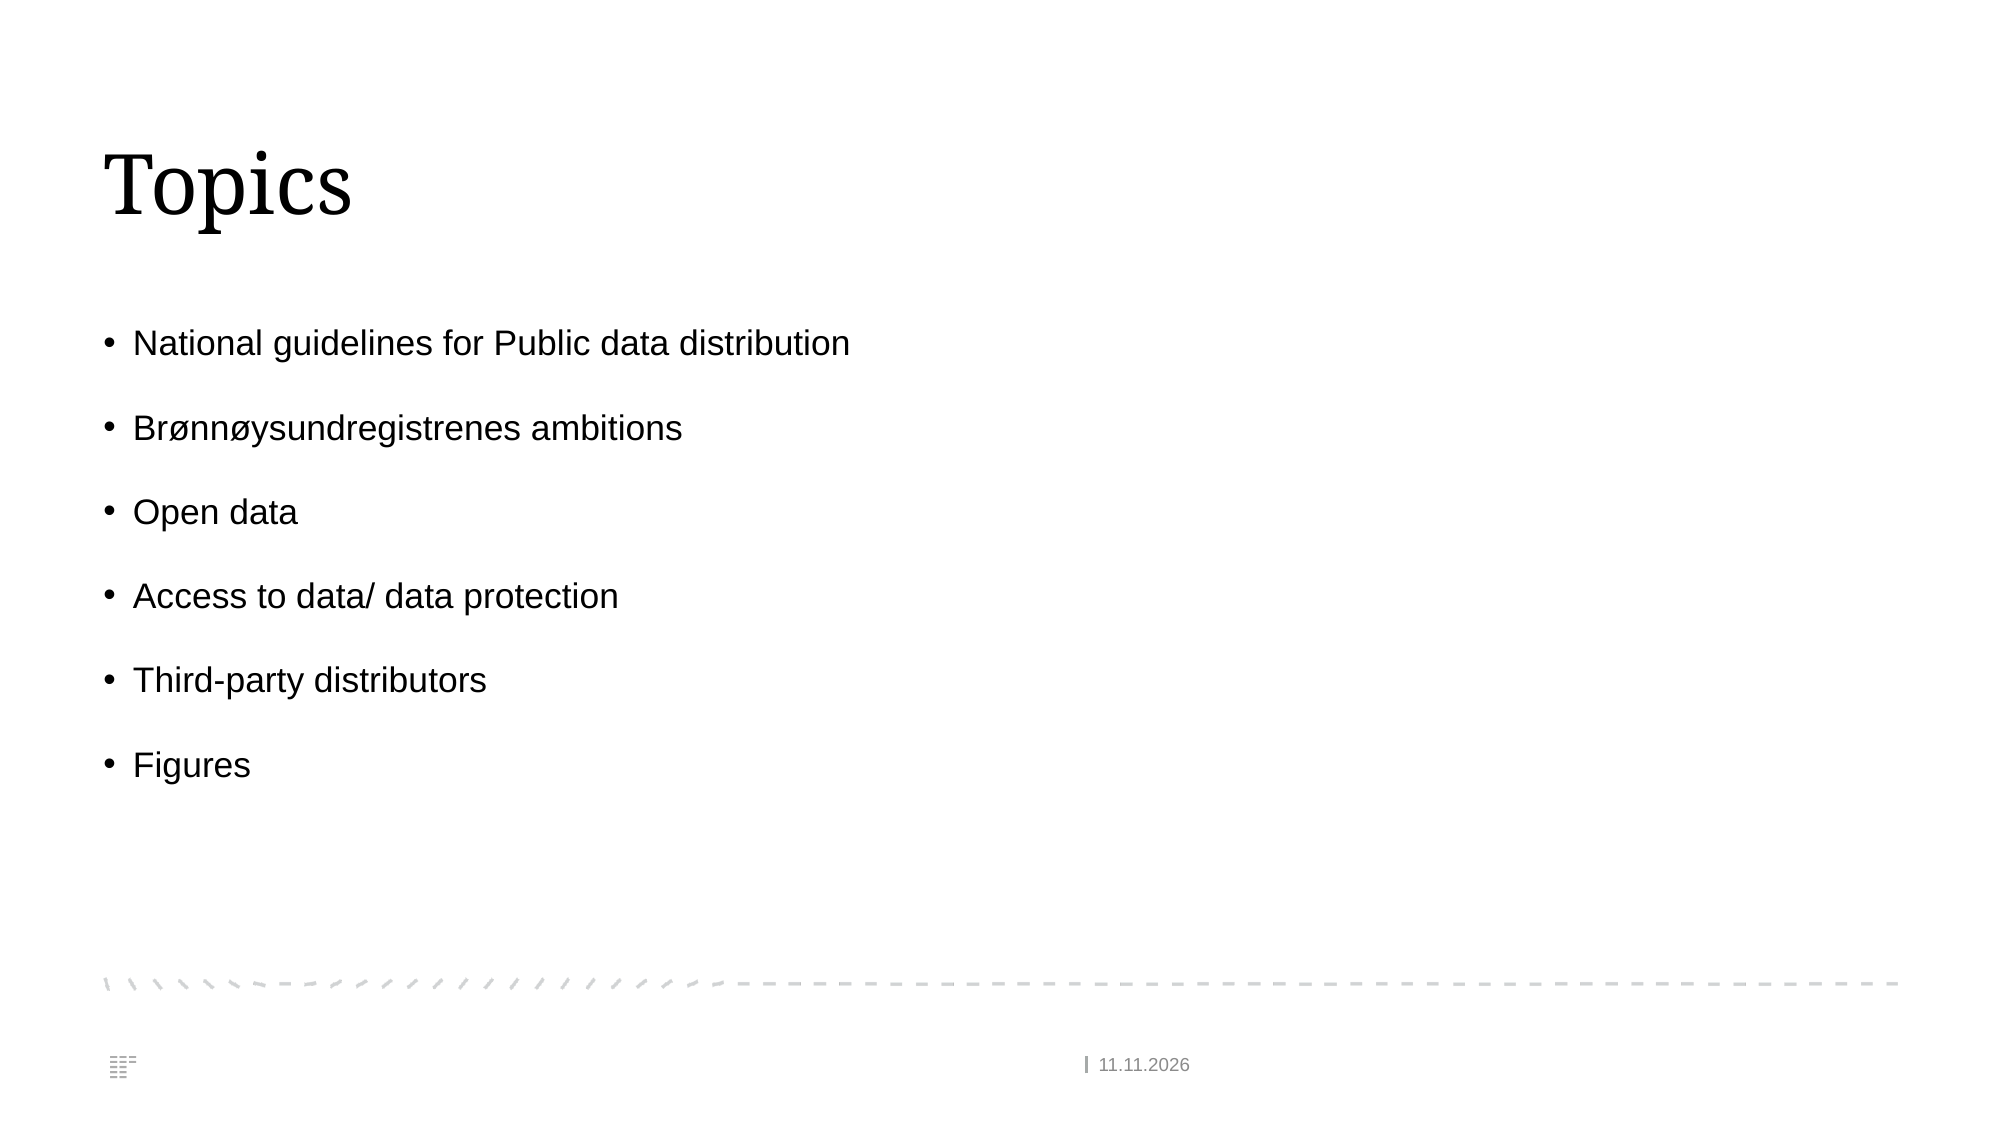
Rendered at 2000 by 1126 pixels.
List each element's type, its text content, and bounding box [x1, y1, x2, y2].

title Topics [103, 94, 1896, 282]
list National guidelines for Public data distribution Brønnøysundregistrenes ambitions Open data Access to data/ data protection Third-party distributors Figures [103, 320, 1896, 941]
picture [103, 977, 1898, 991]
picture [106, 1054, 137, 1079]
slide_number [1098, 1048, 1238, 1079]
